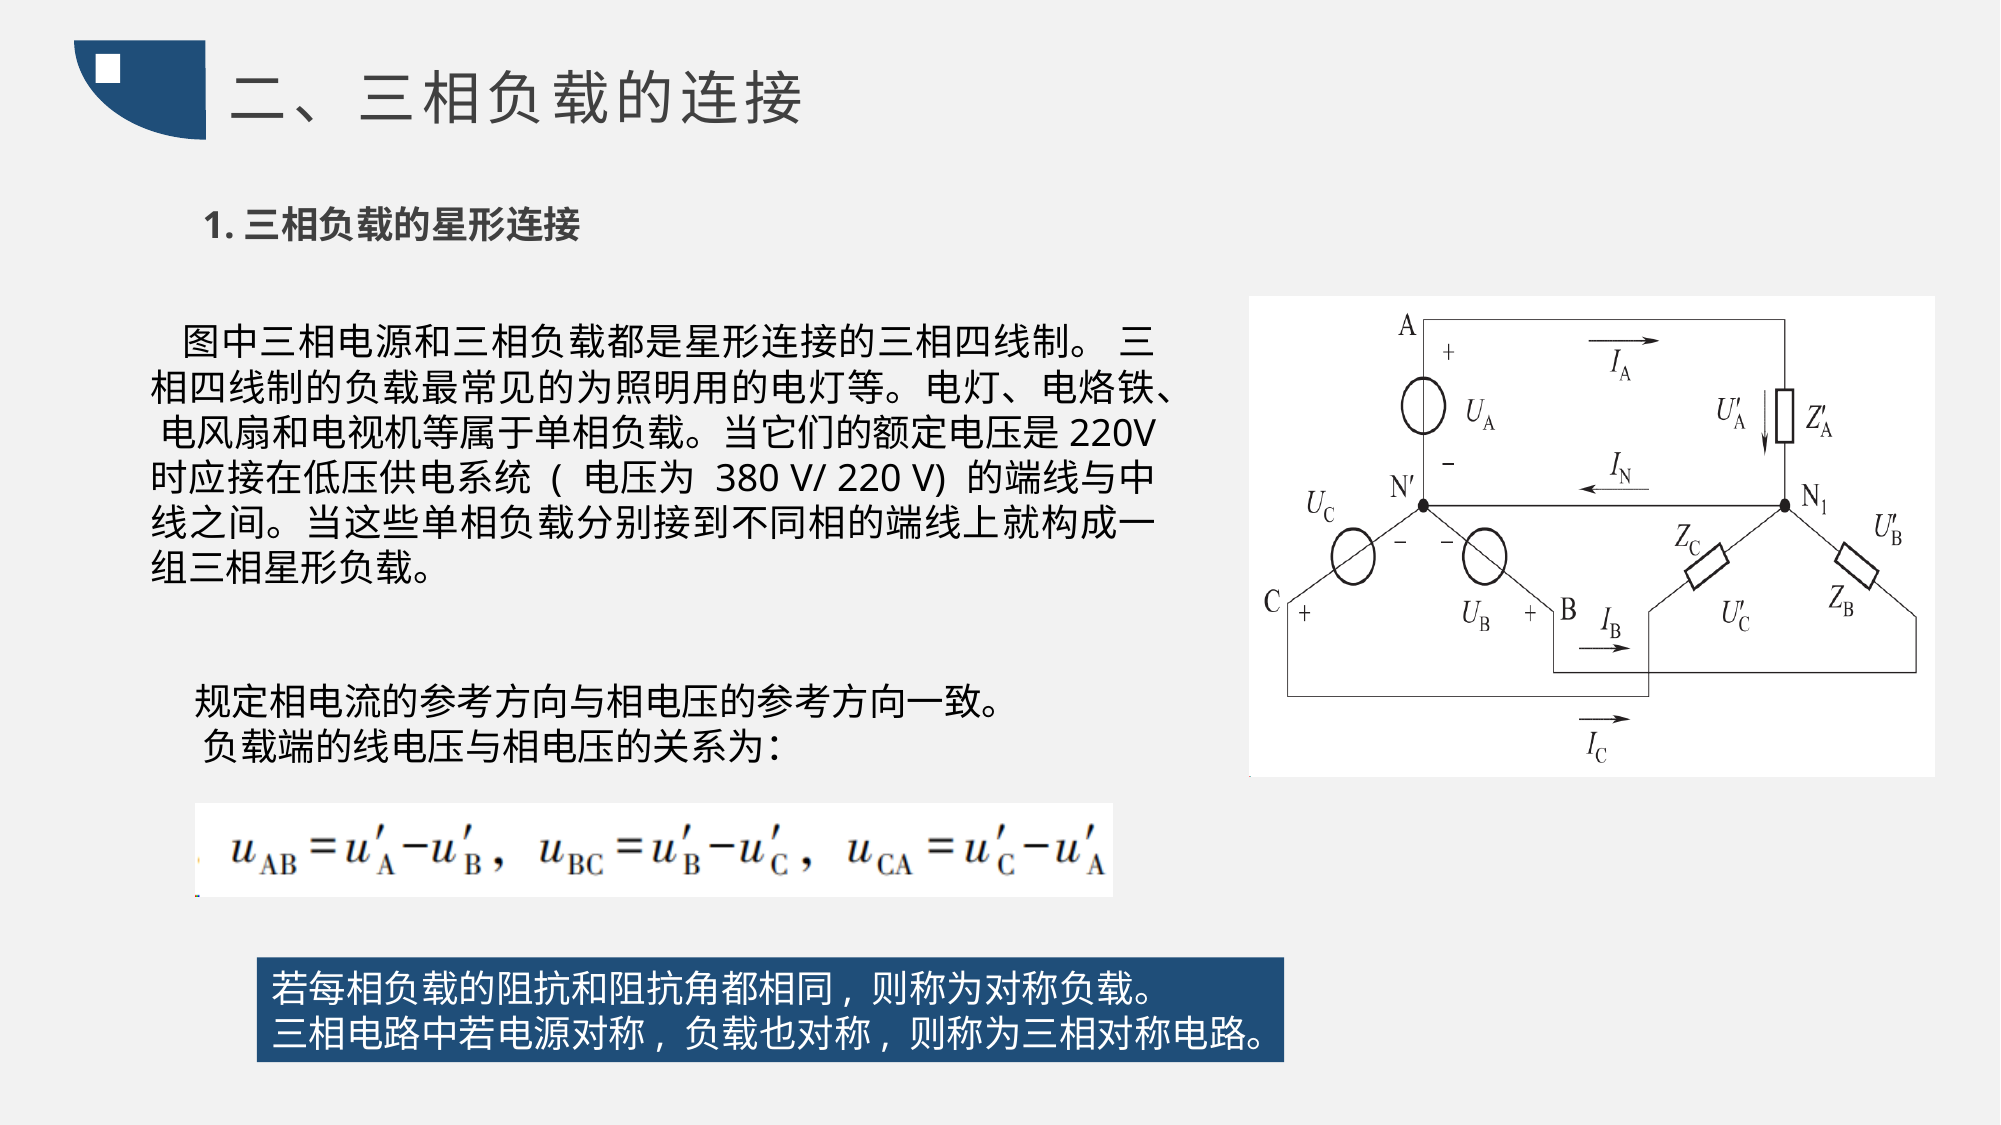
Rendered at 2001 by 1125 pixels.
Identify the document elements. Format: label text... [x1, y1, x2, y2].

picture [1249, 296, 1935, 777]
text_box 1.三相负载的星形连接 [187, 171, 1834, 254]
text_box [74, 0, 1070, 140]
picture [194, 803, 1113, 897]
text_box 若每相负载的阻抗和阻抗角都相同, 则称为对称负载。 三相电路中若电源对称, 负载也对称, 则称为三相对称电路。 [256, 957, 1285, 1063]
text_box 规定相电流的参考方向与相电压的参考方向一致。 负载端的线电压与相电压的关系为： [179, 670, 1023, 776]
text_box 图中三相电源和三相负载都是星形连接的三相四线制。 三相四线制的负载最常见的为照明用的电灯等。电灯、电烙铁、 电风扇和电视机等属于单相负载。当它们的额定电压是220V 时应接在低压供电系统 ( 电压为 380 V/ 220 V) 的端线与中线之间。当这些单相负载分别接到不同相的端线上就构成一组三相星形负载。 [136, 306, 1171, 610]
